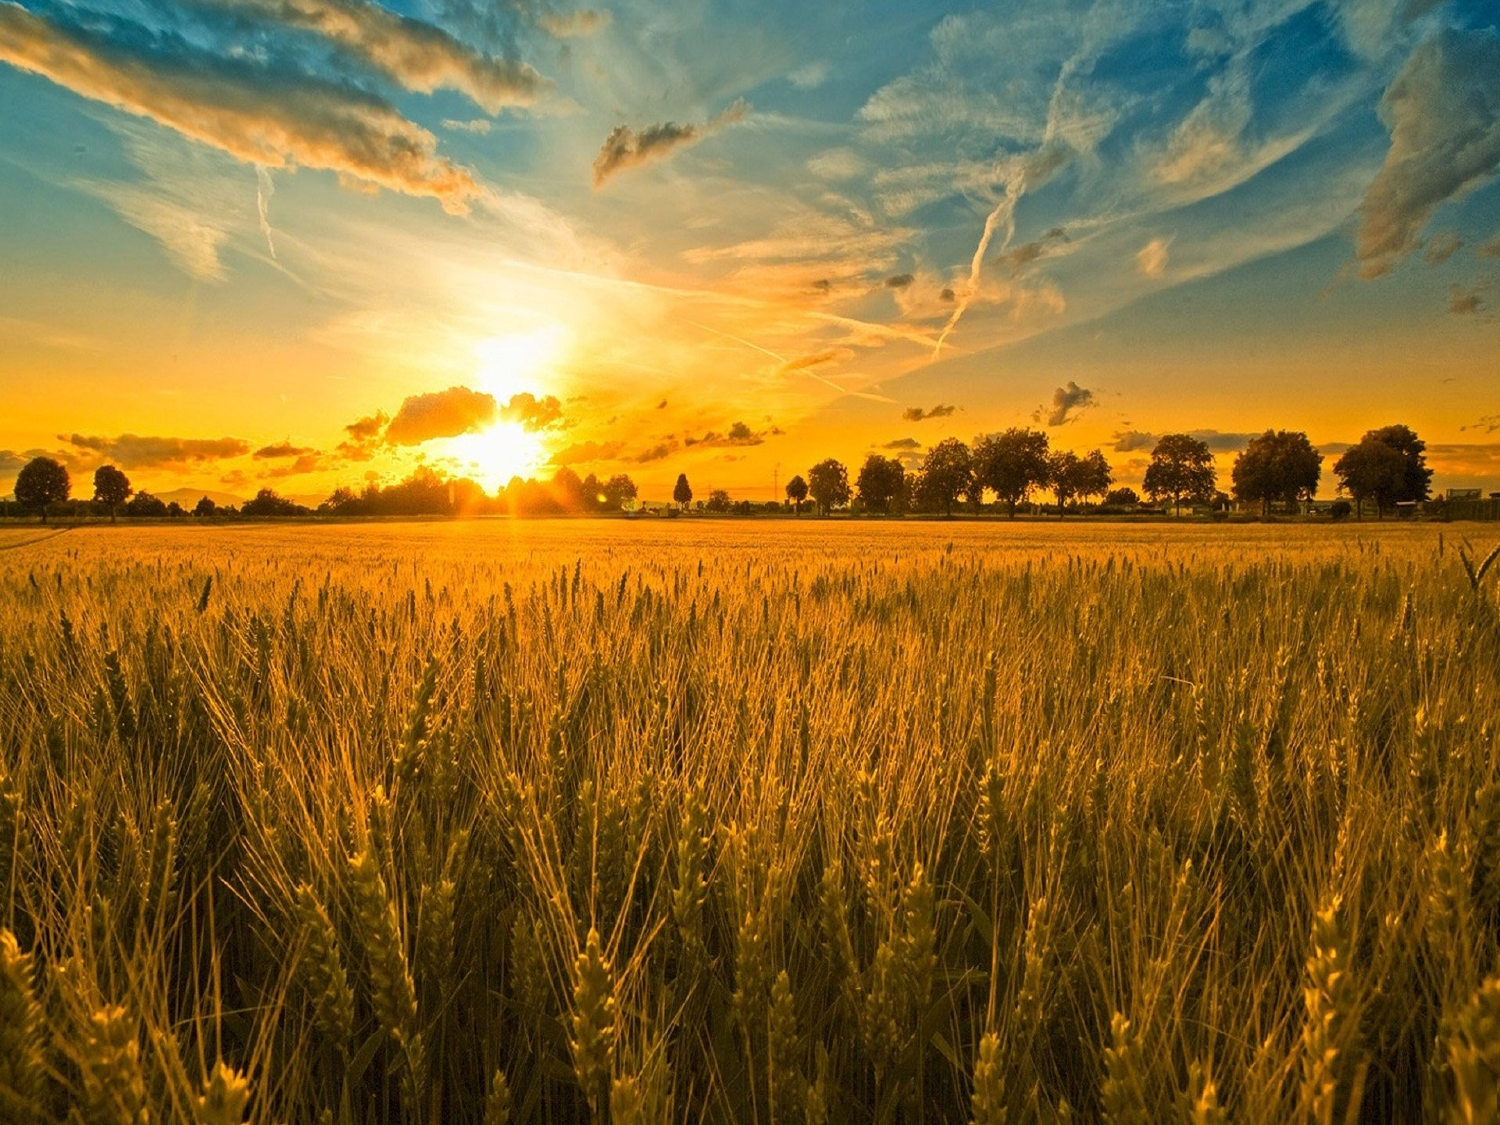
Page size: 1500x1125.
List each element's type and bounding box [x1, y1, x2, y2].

list [0, 0, 1500, 1125]
